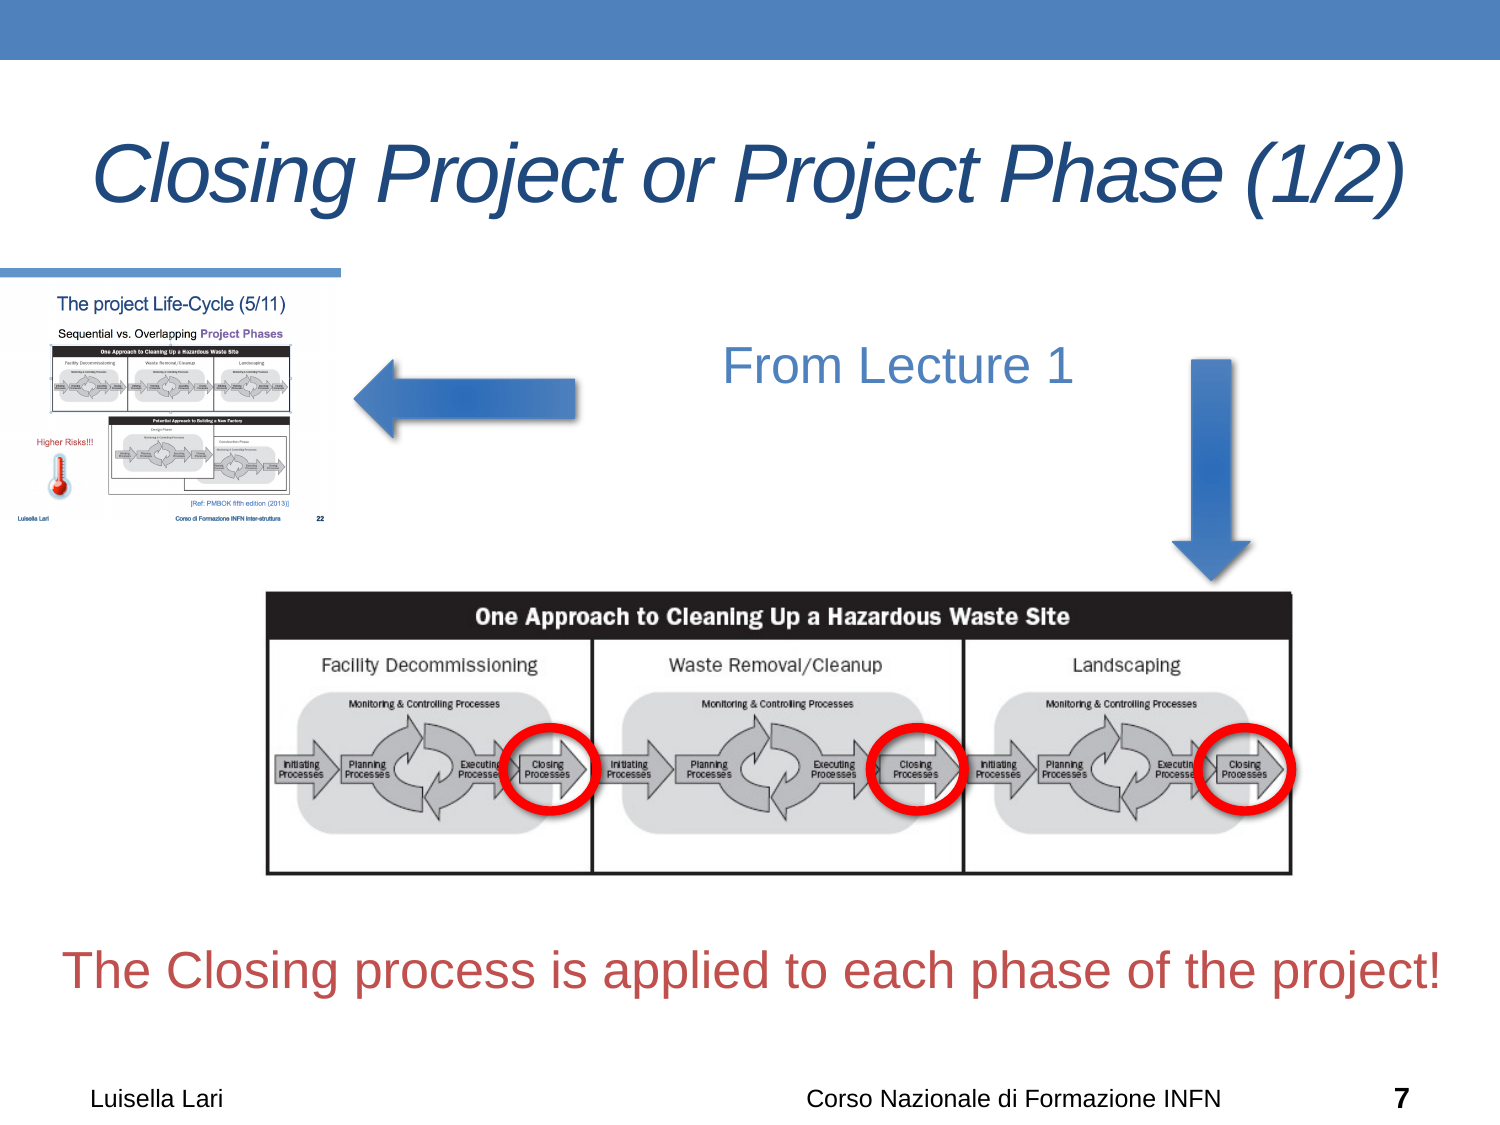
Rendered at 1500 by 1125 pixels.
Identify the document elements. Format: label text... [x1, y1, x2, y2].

title Closing Project or Project Phase (1/2) [75, 87, 1425, 250]
text_box [1171, 359, 1251, 581]
slide_number Luisella Lari [75, 1070, 550, 1125]
slide_number 7 [1250, 1070, 1425, 1125]
picture [0, 268, 341, 525]
text_box From Lecture 1 [623, 323, 1174, 431]
picture [261, 588, 1295, 878]
text_box [353, 359, 576, 439]
footer Corso Nazionale di Formazione INFN [562, 1070, 1238, 1125]
list The Closing process is applied to each phase of the project! [35, 928, 1469, 1036]
